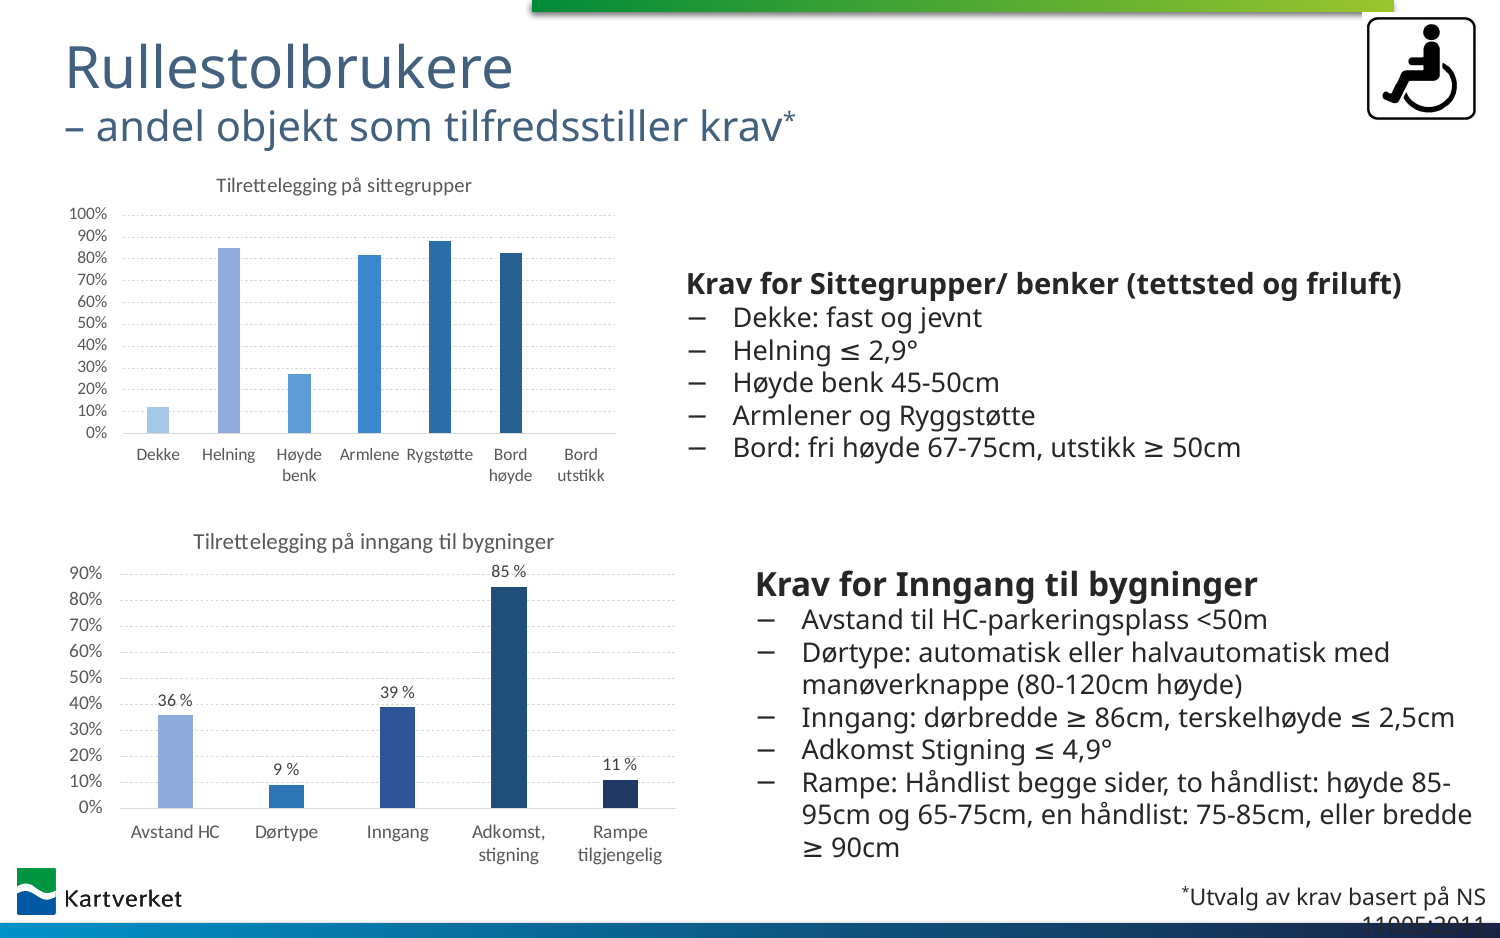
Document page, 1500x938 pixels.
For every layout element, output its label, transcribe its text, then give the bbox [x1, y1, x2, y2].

picture [1362, 12, 1481, 126]
picture [62, 166, 626, 492]
text_box Krav for Inngang til bygninger Avstand til HC-parkeringsplass <50m Dørtype: automatisk eller halvautomatisk med manøverknappe (80-120cm høyde) Inngang: dørbredde ≥ 86cm, terskelhøyde ≤ 2,5cm Adkomst Stigning ≤ 4,9° Rampe: Håndlist begge sider, to håndlist: høyde 85-95cm og 65-75cm, en håndlist: 75-85cm, eller bredde ≥ 90cm [740, 555, 1491, 870]
picture [62, 520, 687, 874]
text_box Krav for Sittegrupper/ benker (tettsted og friluft) Dekke: fast og jevnt Helning ≤ 2,9° Høyde benk 45-50cm Armlener og Ryggstøtte Bord: fri høyde 67-75cm, utstikk ≥ 50cm [670, 258, 1418, 471]
text_box Rullestolbrukere – andel objekt som tilfredsstiller krav* [49, 25, 1431, 158]
text_box *Utvalg av krav basert på NS 11005:2011 [1068, 873, 1500, 938]
